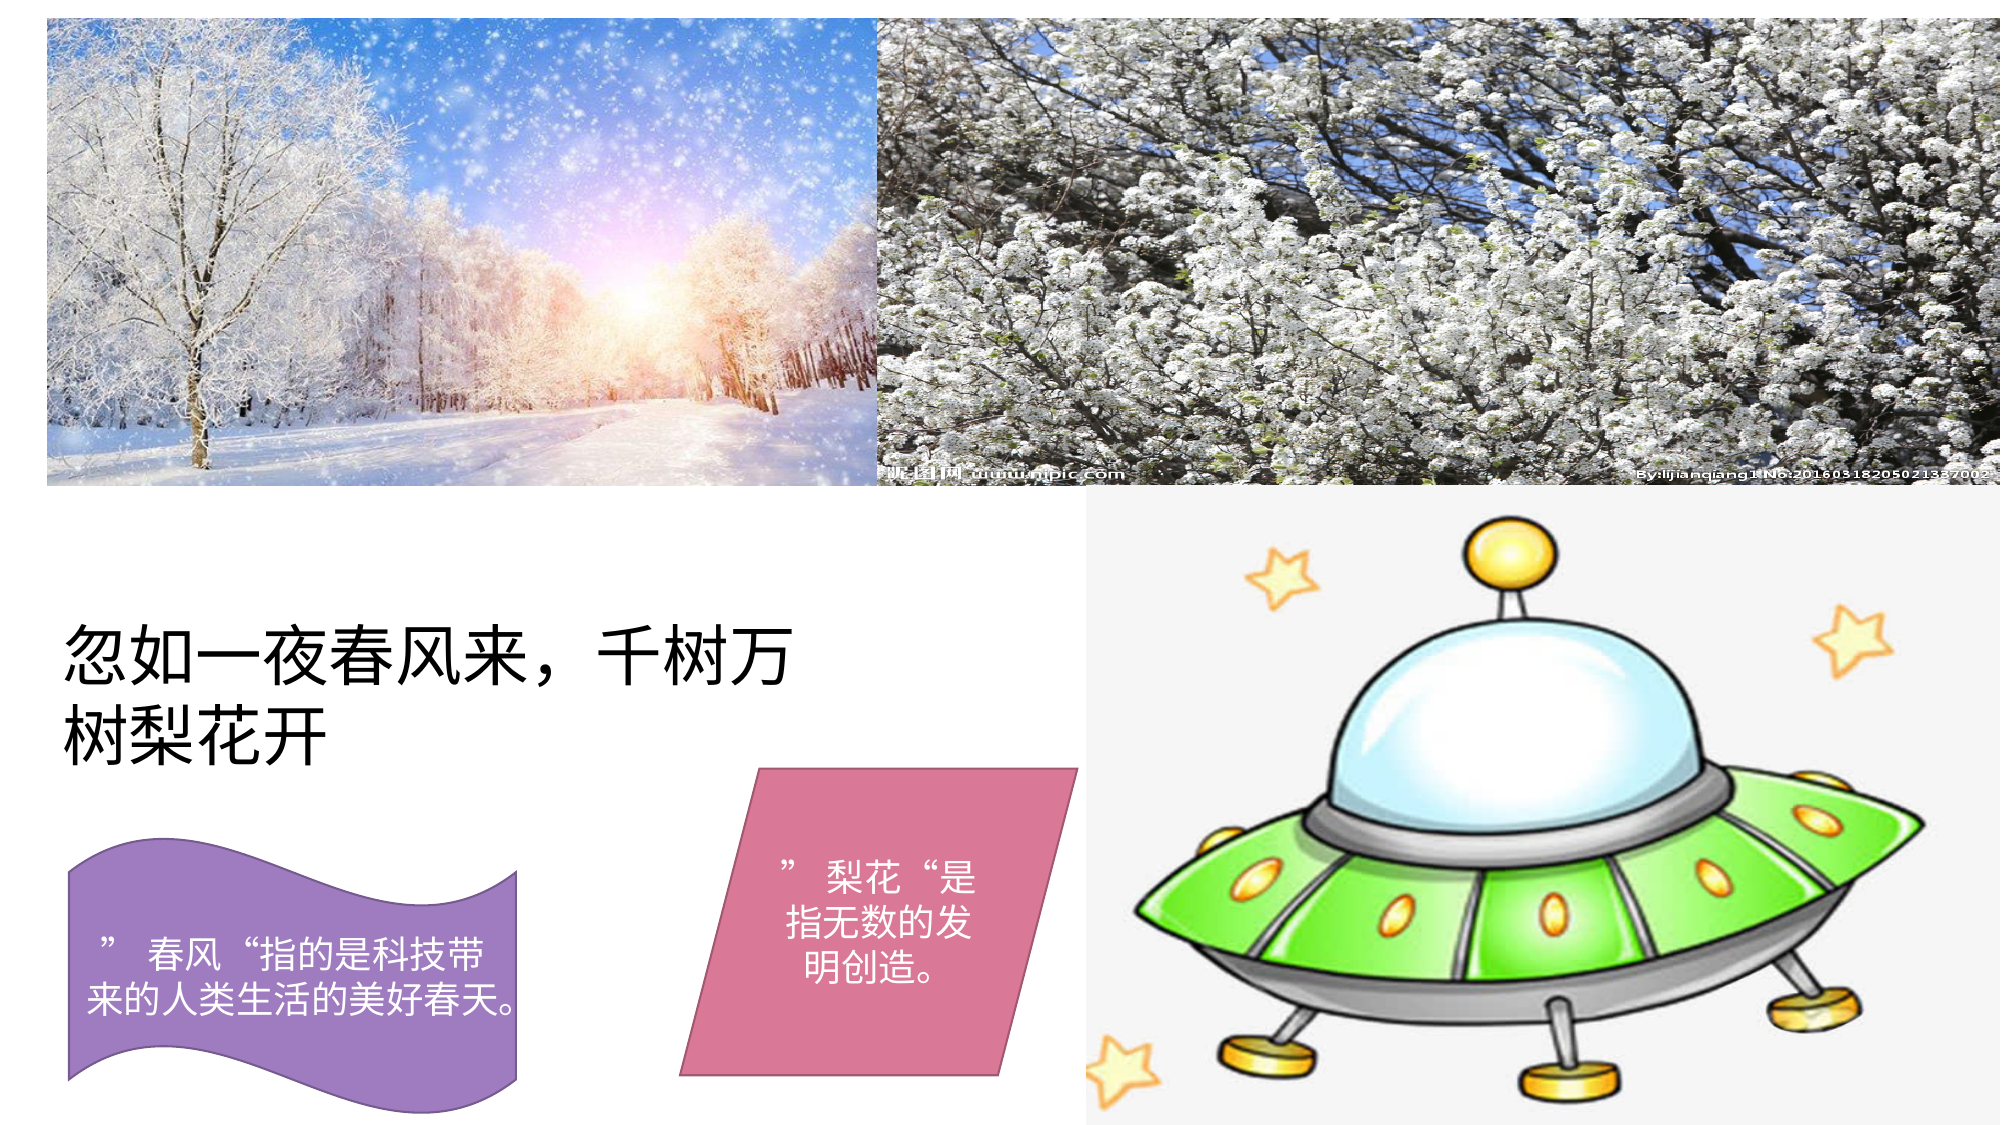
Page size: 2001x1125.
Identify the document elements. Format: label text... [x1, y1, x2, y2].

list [877, 18, 2000, 486]
picture [47, 18, 877, 486]
text_box 忽如一夜春风来，千树万树梨花开 [47, 606, 823, 782]
picture [1086, 485, 2000, 1125]
text_box ”春风“指的是科技带来的人类生活的美好春天。 [67, 837, 517, 1114]
text_box ”梨花“是指无数的发明创造。 [678, 767, 1079, 1077]
